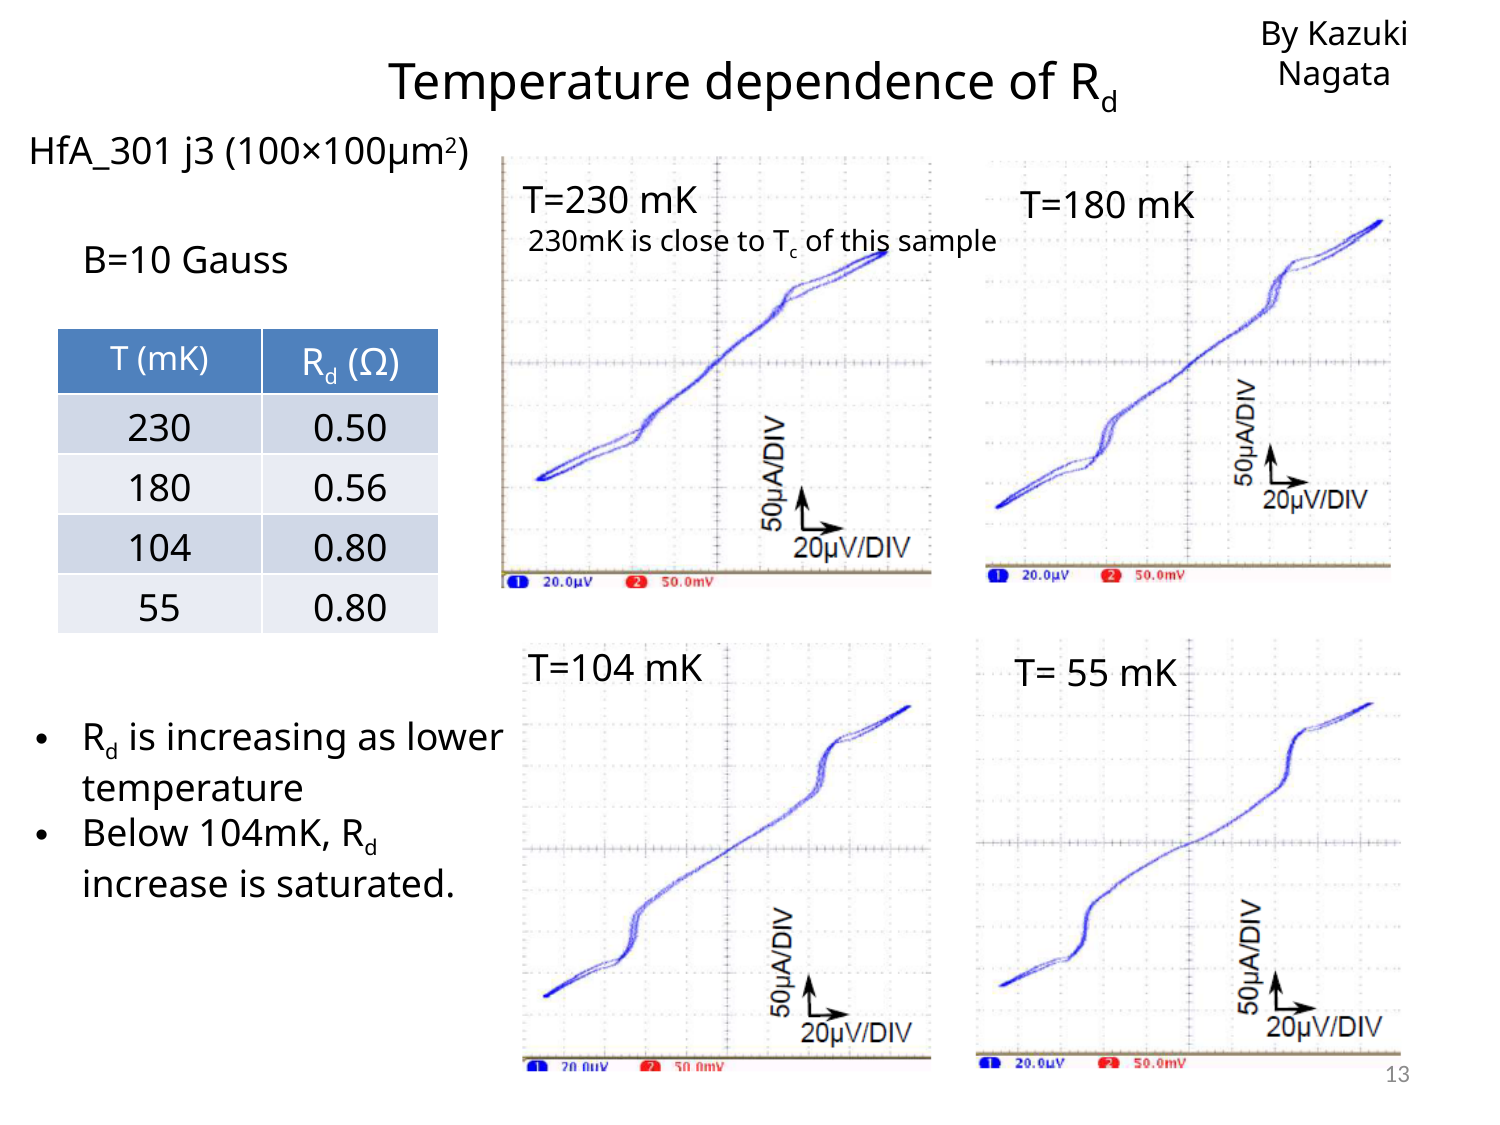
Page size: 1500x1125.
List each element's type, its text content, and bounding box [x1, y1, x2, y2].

text_box B=10 Gauss [68, 228, 305, 289]
picture [508, 634, 951, 1074]
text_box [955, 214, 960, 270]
text_box Rd is increasing as lower temperature Below 104mK, Rd increase is saturated. [20, 705, 503, 913]
text_box By Kazuki Nagata [1186, 4, 1483, 100]
table_cell 55 [58, 575, 261, 633]
table_cell 230 [58, 395, 261, 453]
picture [481, 144, 951, 599]
table_header T (mK) [58, 329, 261, 393]
table_cell 104 [58, 515, 261, 573]
picture [960, 625, 1412, 1083]
text_box HfA_301 j3 (100×100μm2) [13, 119, 484, 180]
picture [965, 149, 1408, 588]
table_cell 0.80 [263, 515, 438, 573]
slide_number 13 [1074, 1042, 1425, 1103]
table_header Rd (Ω) [263, 329, 438, 393]
table_cell 0.50 [263, 395, 438, 453]
table_cell 0.80 [263, 575, 438, 633]
table_cell 180 [58, 455, 261, 513]
table_cell 0.56 [263, 455, 438, 513]
title Temperature dependence of Rd [78, 30, 1429, 138]
